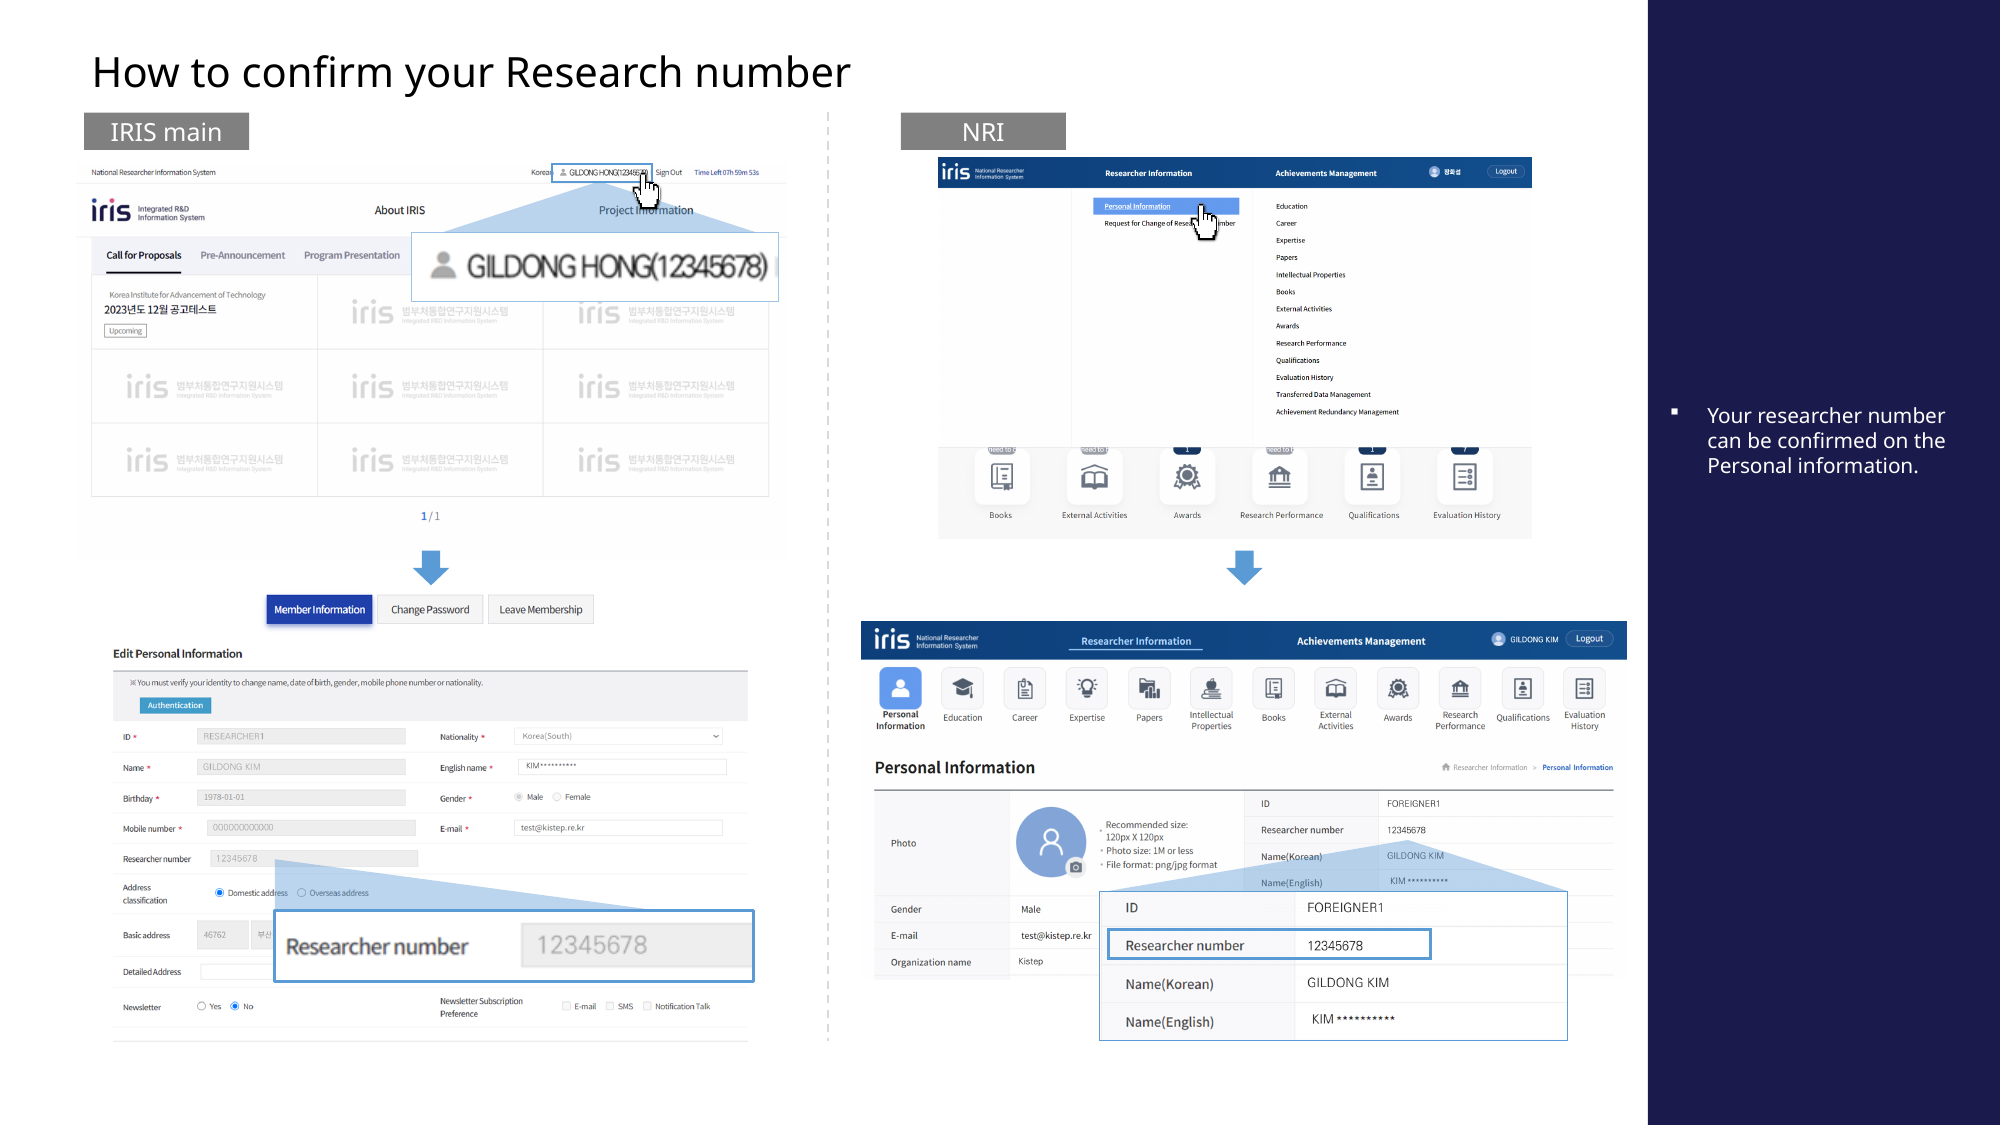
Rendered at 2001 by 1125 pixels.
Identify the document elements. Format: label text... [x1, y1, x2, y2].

text_box NRI [900, 112, 1067, 151]
text_box How to confirm your Research number [66, 38, 1362, 103]
text_box [1223, 549, 1266, 587]
picture [630, 170, 663, 212]
picture [861, 621, 1627, 980]
picture [938, 157, 1532, 540]
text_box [1647, 0, 2000, 1125]
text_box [1099, 891, 1568, 1041]
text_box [76, 163, 787, 560]
picture [84, 559, 779, 1053]
text_box IRIS main [83, 112, 250, 151]
